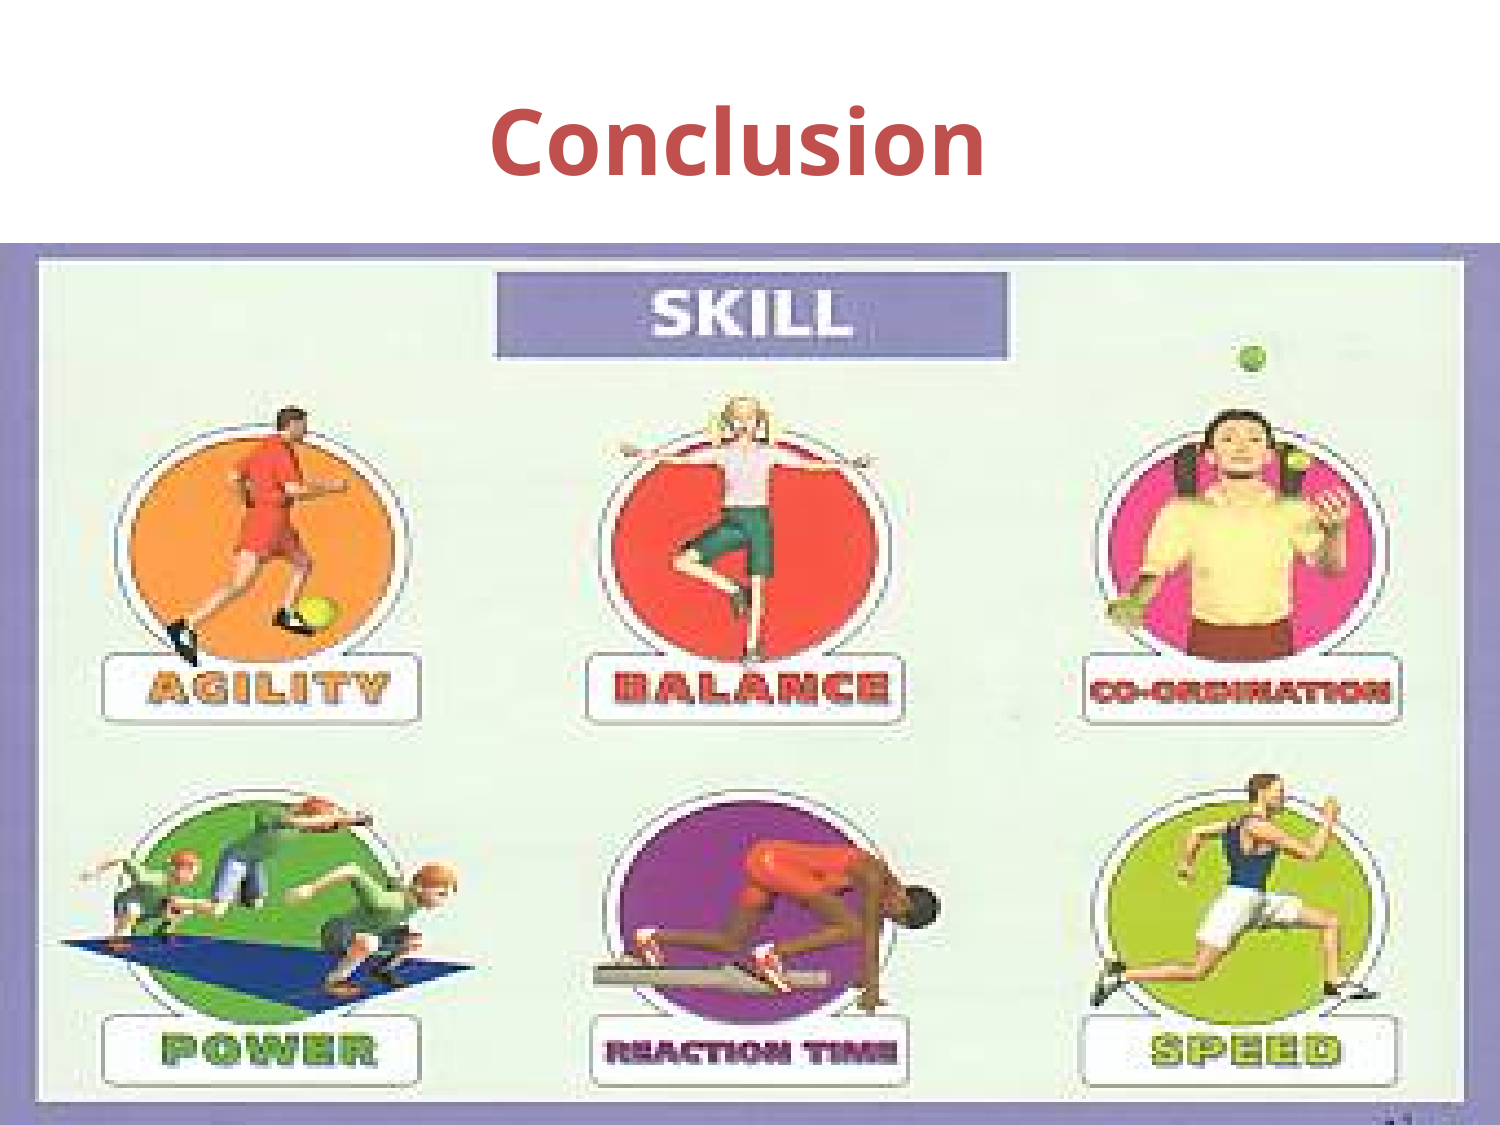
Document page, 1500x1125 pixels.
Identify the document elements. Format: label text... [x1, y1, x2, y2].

picture [0, 243, 1500, 1125]
title Conclusion [75, 45, 1425, 233]
